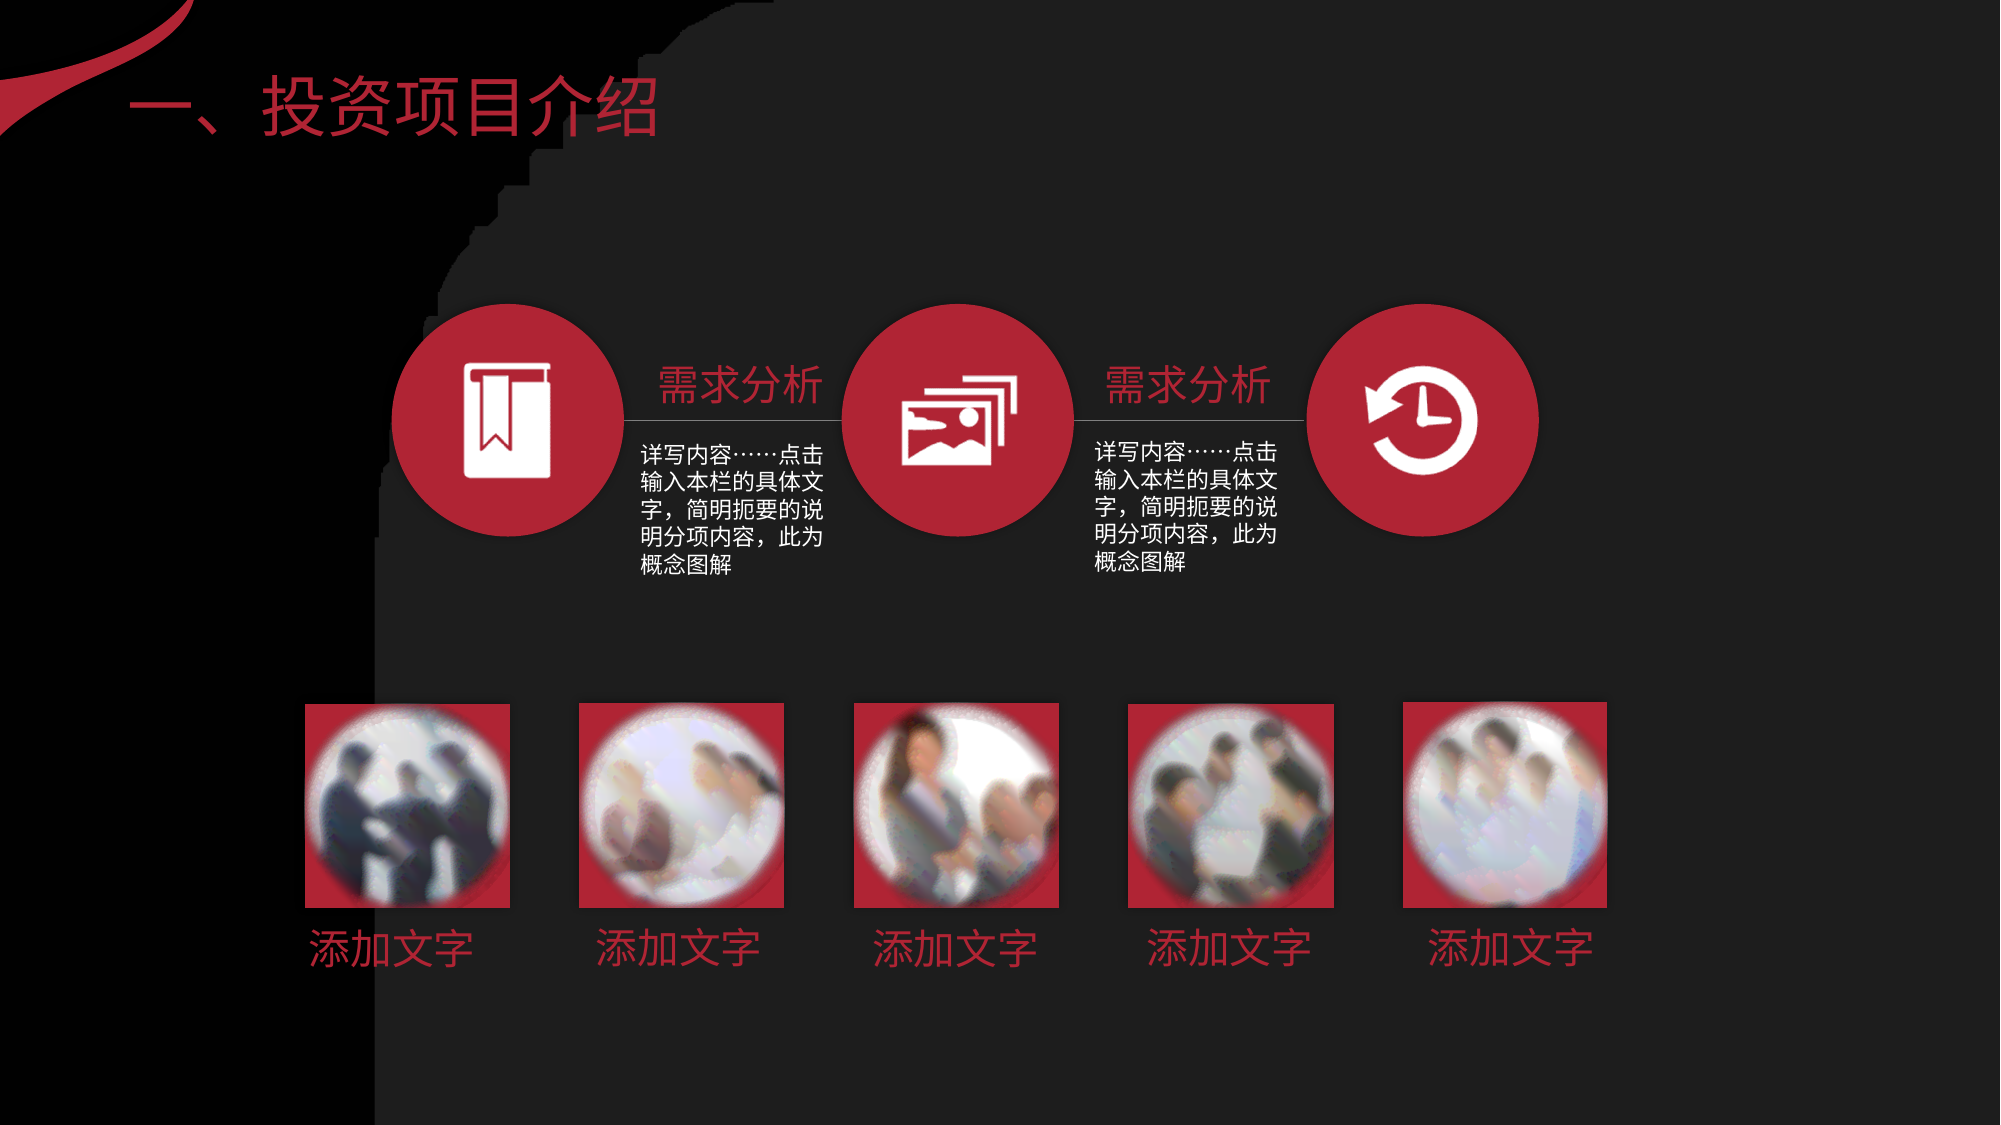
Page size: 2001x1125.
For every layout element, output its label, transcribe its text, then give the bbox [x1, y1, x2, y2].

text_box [1306, 303, 1539, 537]
text_box [0, 0, 194, 136]
text_box 添加文字 [1131, 914, 1355, 980]
text_box 需求分析 [634, 351, 841, 417]
text_box 添加文字 [293, 915, 517, 980]
text_box 详写内容……点击输入本栏的具体文字，简明扼要的说明分项内容，此为概念图解 [1079, 430, 1305, 583]
text_box 详写内容……点击输入本栏的具体文字，简明扼要的说明分项内容，此为概念图解 [626, 432, 842, 585]
picture [0, 0, 186, 80]
text_box 需求分析 [1081, 351, 1295, 417]
text_box 添加文字 [857, 915, 1080, 981]
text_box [841, 303, 1074, 537]
text_box 一、投资项目介绍 [110, 56, 887, 154]
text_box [391, 303, 624, 537]
picture [0, 0, 2000, 1125]
text_box 添加文字 [580, 914, 804, 980]
text_box 添加文字 [1413, 914, 1636, 980]
